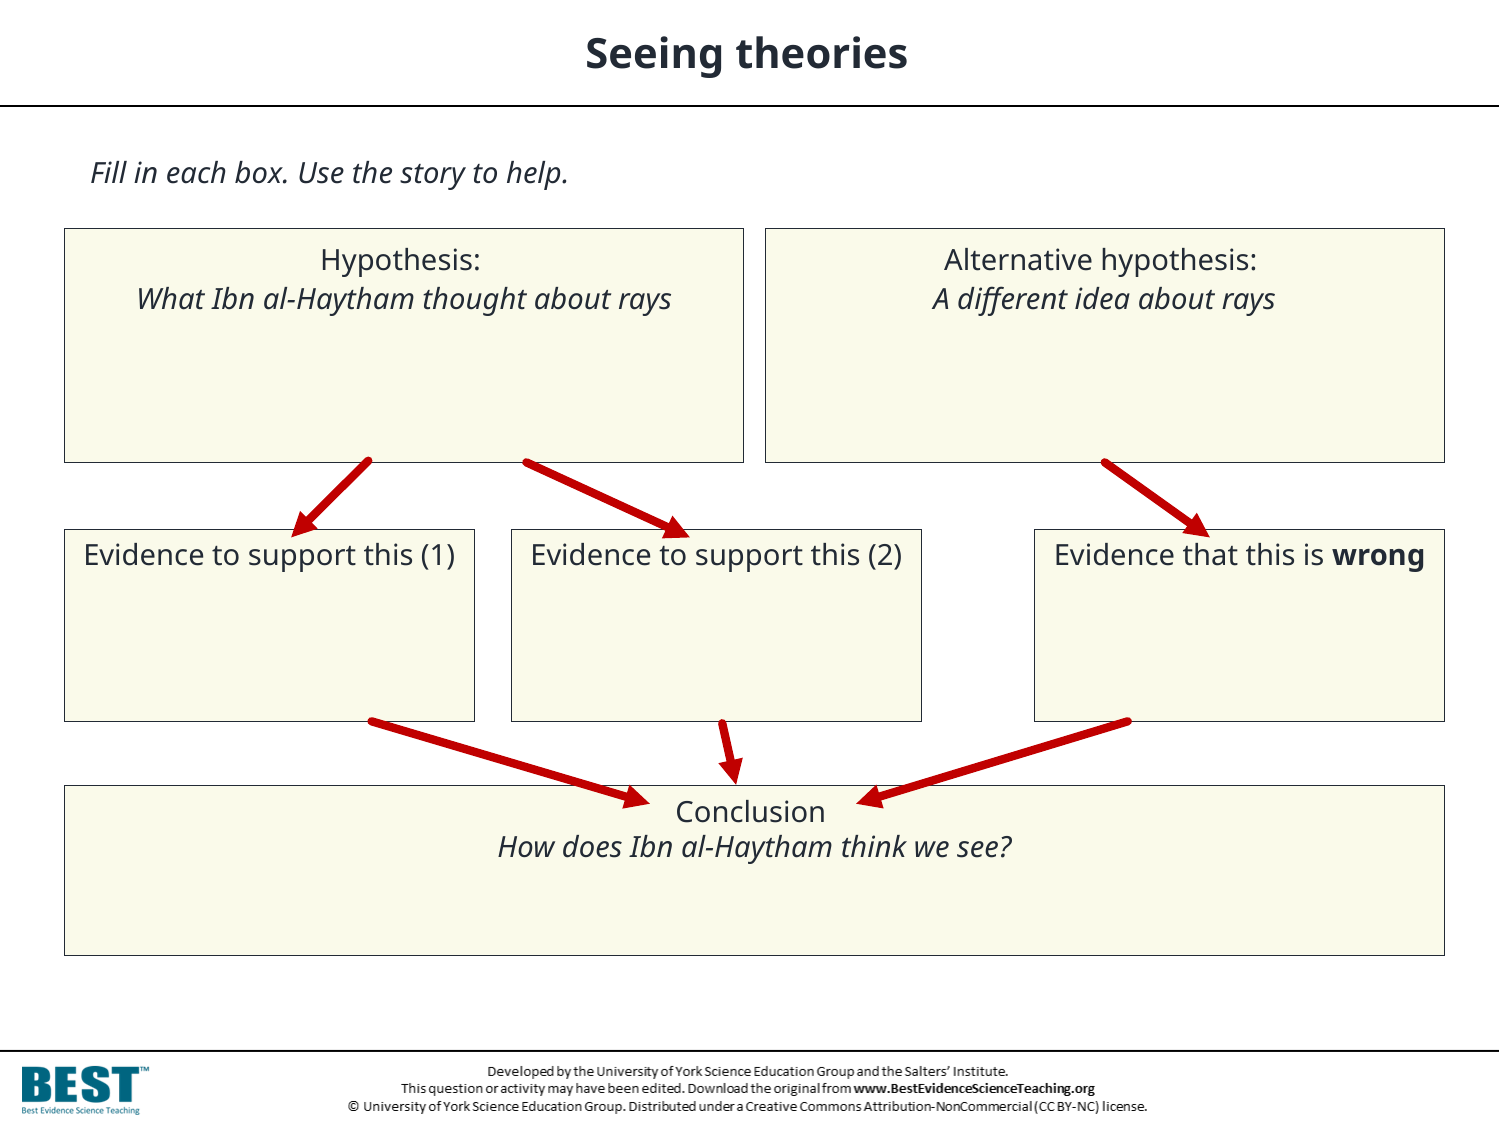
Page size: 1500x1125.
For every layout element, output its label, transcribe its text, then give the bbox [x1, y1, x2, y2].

picture [0, 105, 1500, 1125]
text_box Seeing theories [23, 4, 1471, 99]
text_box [64, 228, 1445, 956]
